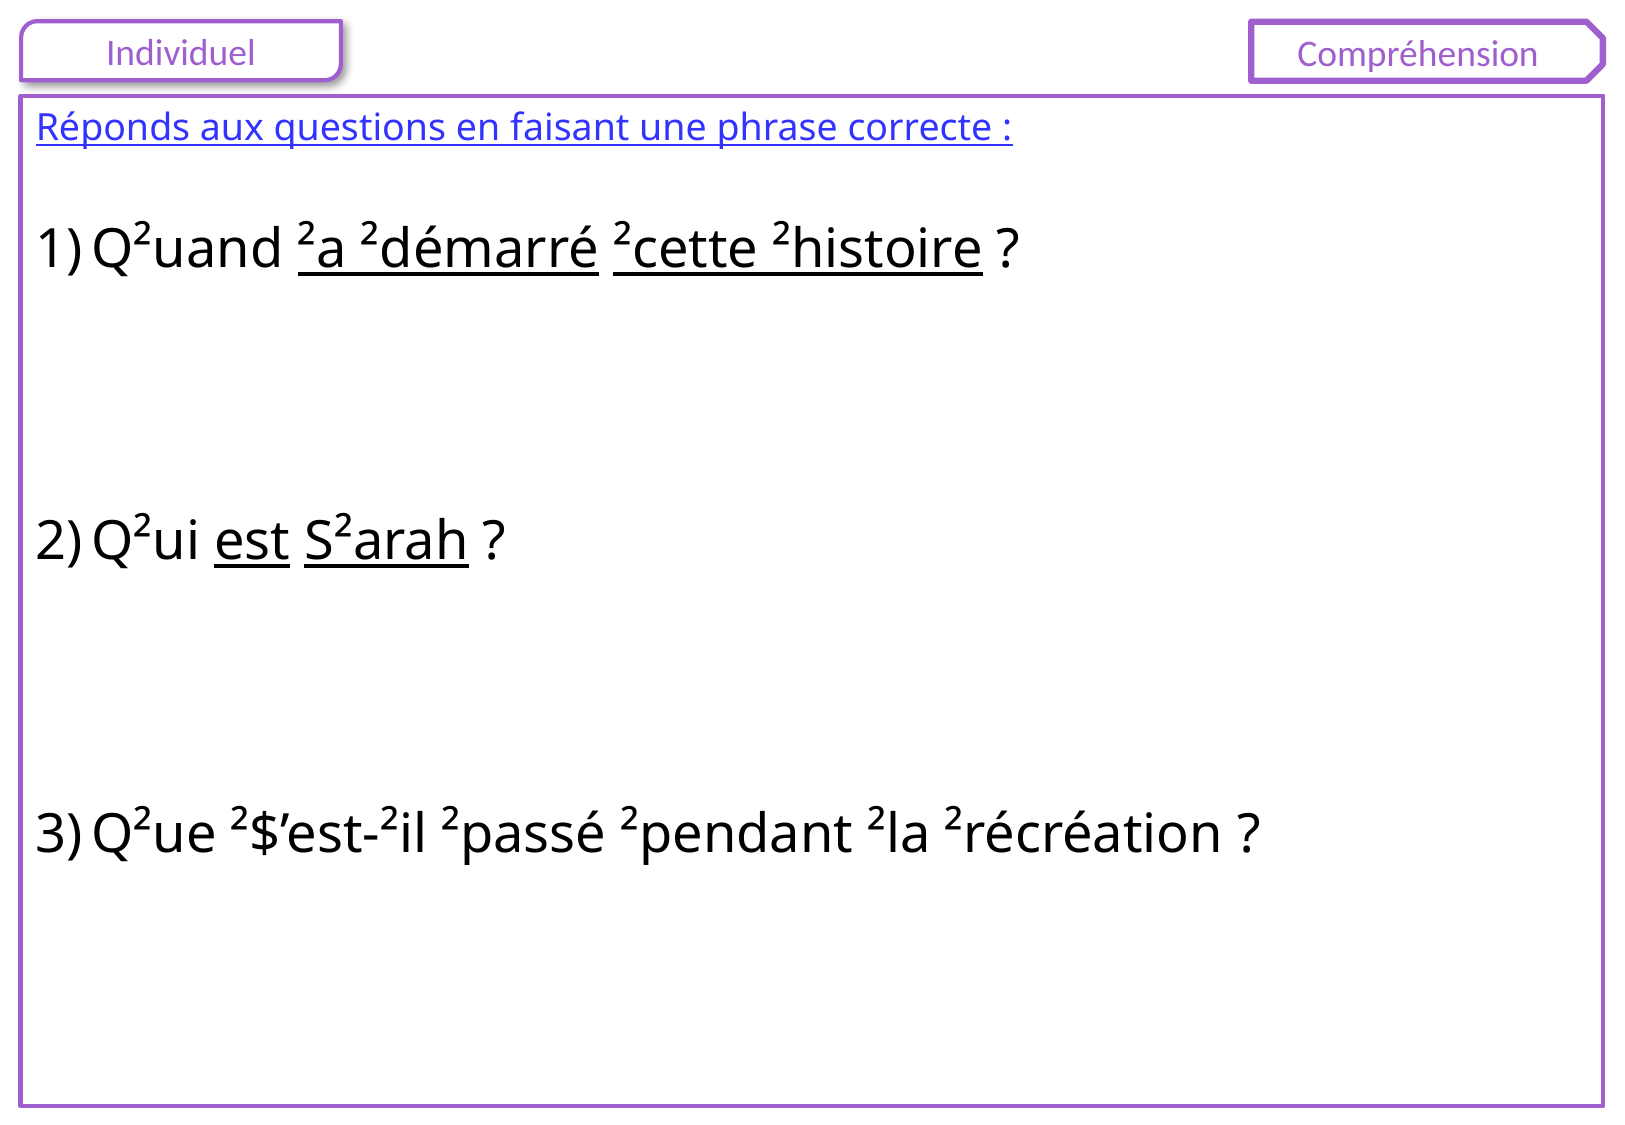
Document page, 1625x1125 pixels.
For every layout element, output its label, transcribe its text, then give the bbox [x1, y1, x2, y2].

list Réponds aux questions en faisant une phrase correcte : Q²uand ²a ²démarré ²cette ²histoire ? Q²ui est S²arah ? Q²ue ²$’est-²il ²passé ²pendant ²la ²récréation ? [18, 94, 1605, 1108]
list Compréhension [1251, 21, 1585, 81]
